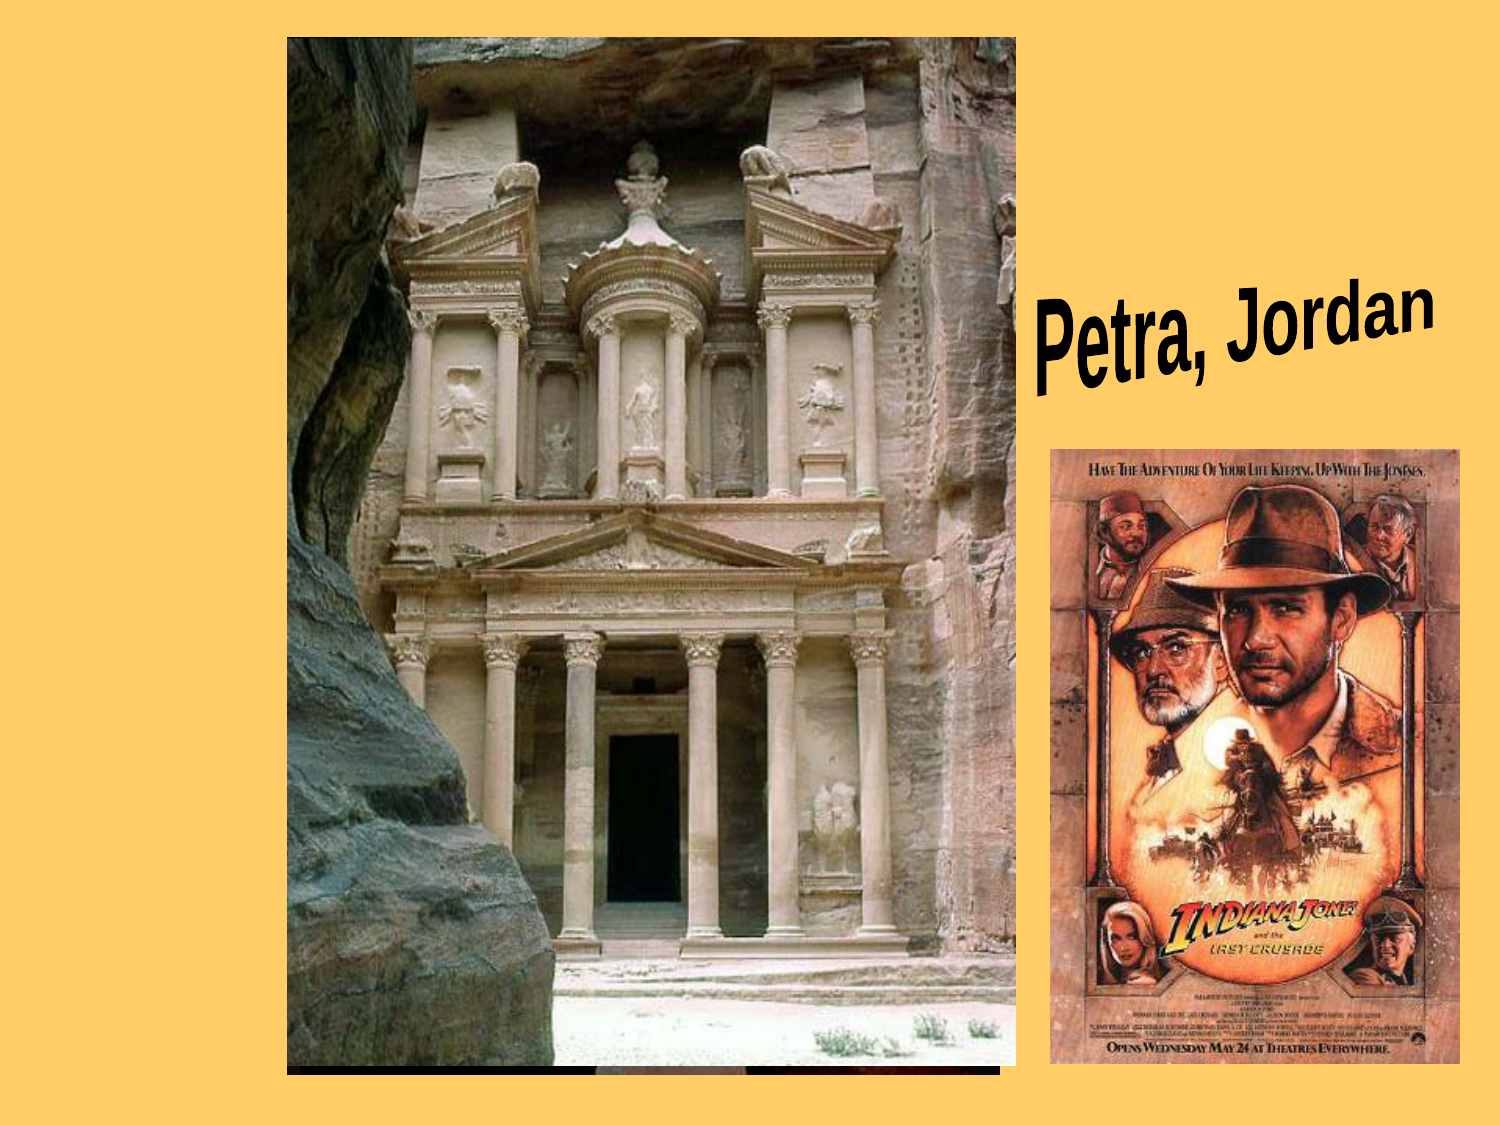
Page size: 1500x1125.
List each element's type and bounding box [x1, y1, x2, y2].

picture [1049, 449, 1460, 1065]
picture [287, 37, 1016, 1076]
